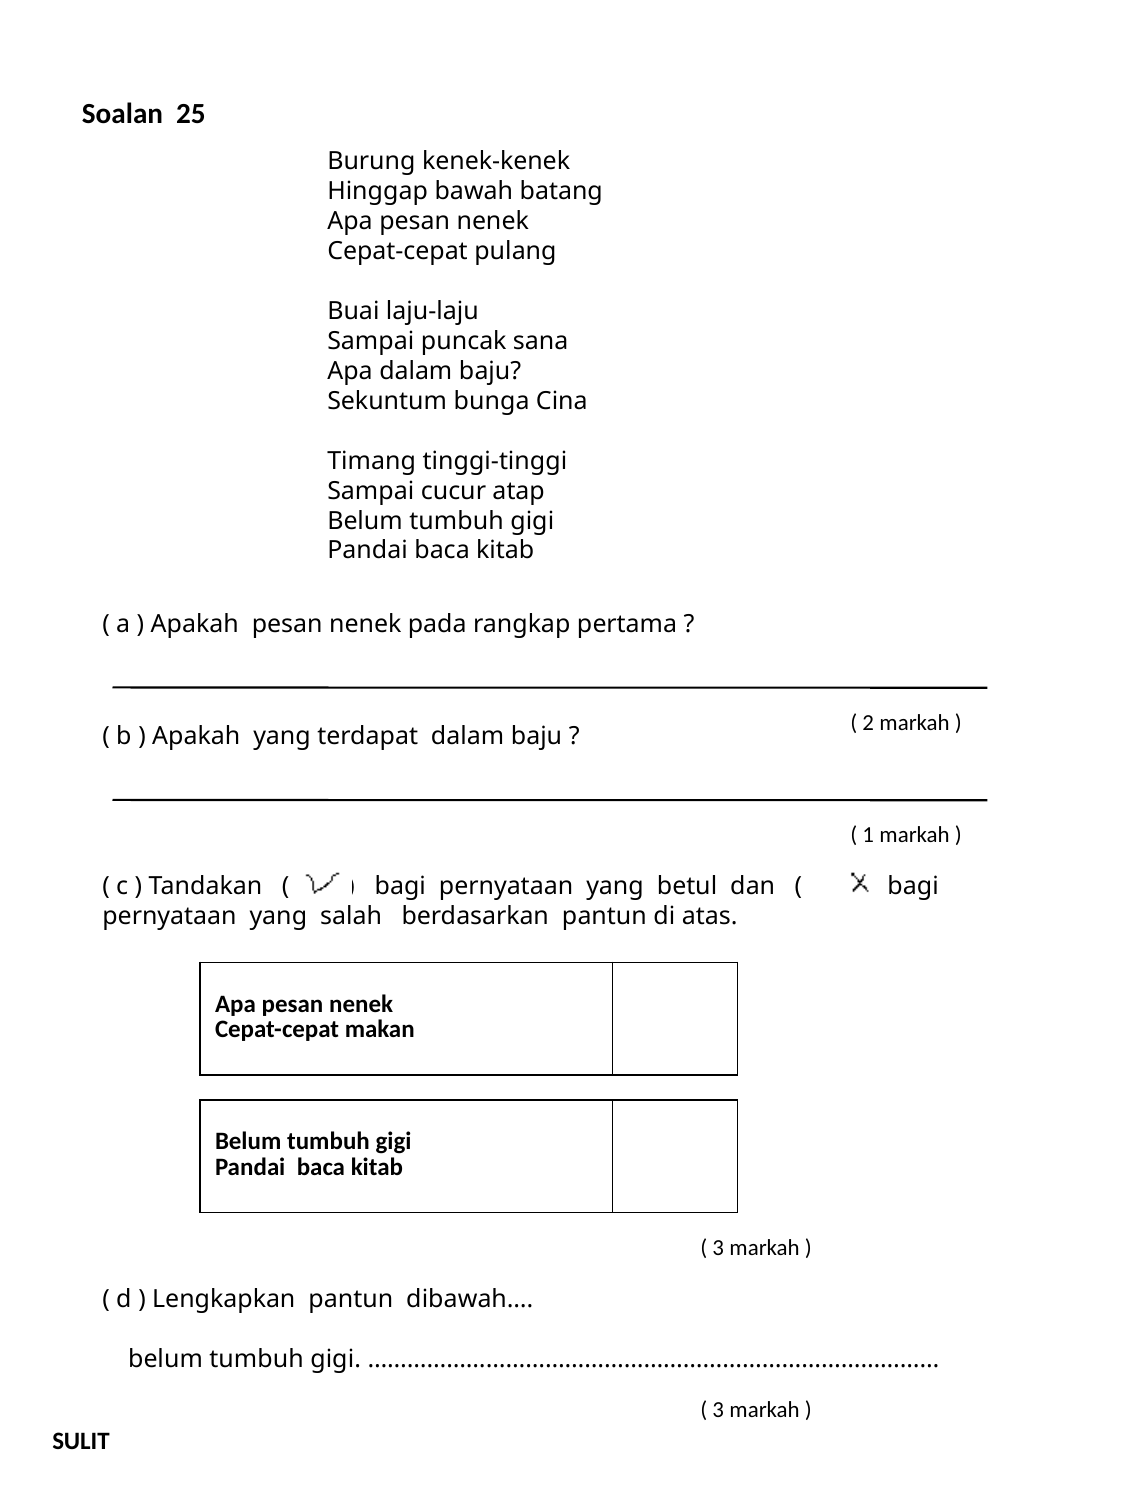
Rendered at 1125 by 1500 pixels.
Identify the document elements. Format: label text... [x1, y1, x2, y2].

text_box Soalan 25 [12, 86, 275, 137]
picture [838, 862, 876, 901]
text_box ( 2 markah ) [774, 699, 1038, 743]
text_box ( d ) Lengkapkan pantun dibawah…. belum tumbuh gigi. …………………………………………………………………………… [87, 1275, 975, 1380]
text_box Burung kenek-kenek Hinggap bawah batang Apa pesan nenek Cepat-cepat pulang Buai laju-laju Sampai puncak sana Apa dalam baju? Sekuntum bunga Cina Timang tinggi-tinggi Sampai cucur atap Belum tumbuh gigi Pandai baca kitab [312, 137, 700, 572]
text_box ( c ) Tandakan ( ) bagi pernyataan yang betul dan ( ) bagi pernyataan yang salah berdasarkan pantun di atas. [87, 862, 975, 938]
table_header Belum tumbuh gigi Pandai baca kitab [201, 1101, 612, 1212]
text_box ( 1 markah ) [774, 812, 1038, 855]
text_box ( a ) Apakah pesan nenek pada rangkap pertama ? [87, 599, 975, 645]
text_box SULIT [37, 1417, 150, 1462]
text_box ( 3 markah ) [624, 1387, 888, 1430]
table_header Apa pesan nenek Cepat-cepat makan [201, 963, 612, 1074]
text_box ( 3 markah ) [624, 1224, 888, 1268]
table_header [613, 963, 737, 1074]
text_box ( b ) Apakah yang terdapat dalam baju ? [87, 712, 975, 758]
picture [299, 862, 352, 902]
table_header [613, 1101, 737, 1212]
